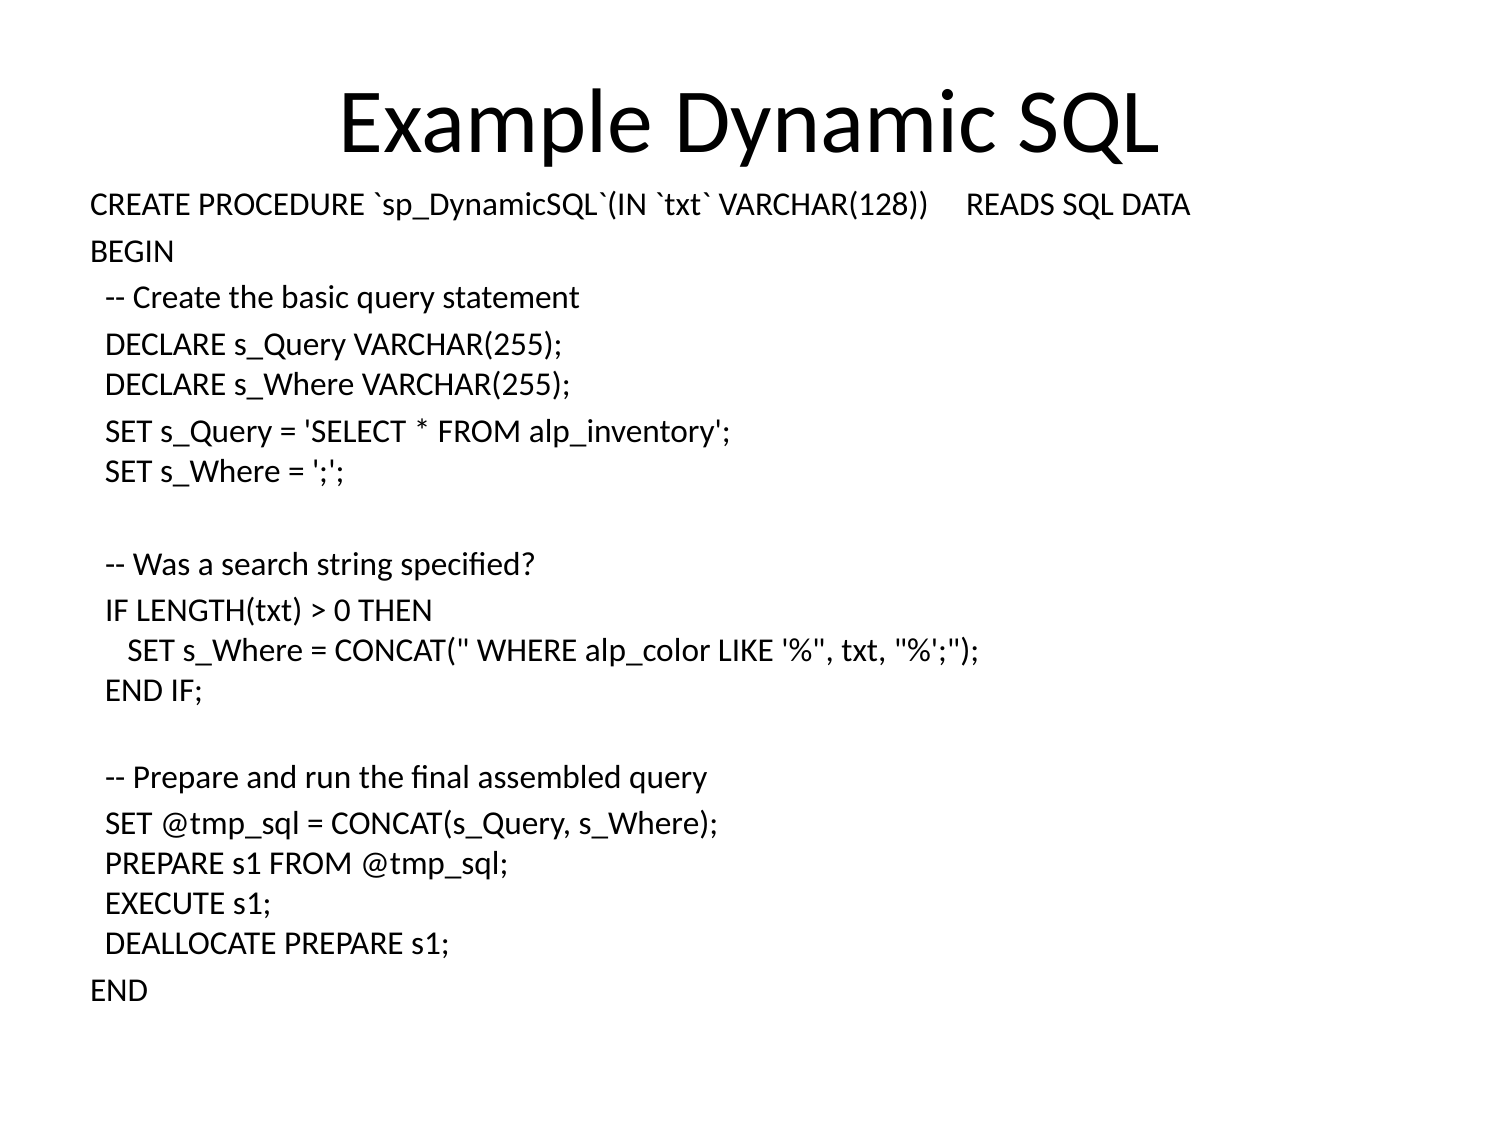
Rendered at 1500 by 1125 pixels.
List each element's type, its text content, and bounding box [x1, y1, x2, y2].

list CREATE PROCEDURE `sp_DynamicSQL`(IN `txt` VARCHAR(128)) READS SQL DATA BEGIN -- Create the basic query statement DECLARE s_Query VARCHAR(255); DECLARE s_Where VARCHAR(255); SET s_Query = 'SELECT * FROM alp_inventory'; SET s_Where = ';'; -- Was a search string specified? IF LENGTH(txt) > 0 THEN SET s_Where = CONCAT(" WHERE alp_color LIKE '%", txt, "%';"); END IF; -- Prepare and run the final assembled query SET @tmp_sql = CONCAT(s_Query, s_Where); PREPARE s1 FROM @tmp_sql; EXECUTE s1; DEALLOCATE PREPARE s1; END [75, 174, 1425, 1038]
title Example Dynamic SQL [75, 45, 1425, 174]
